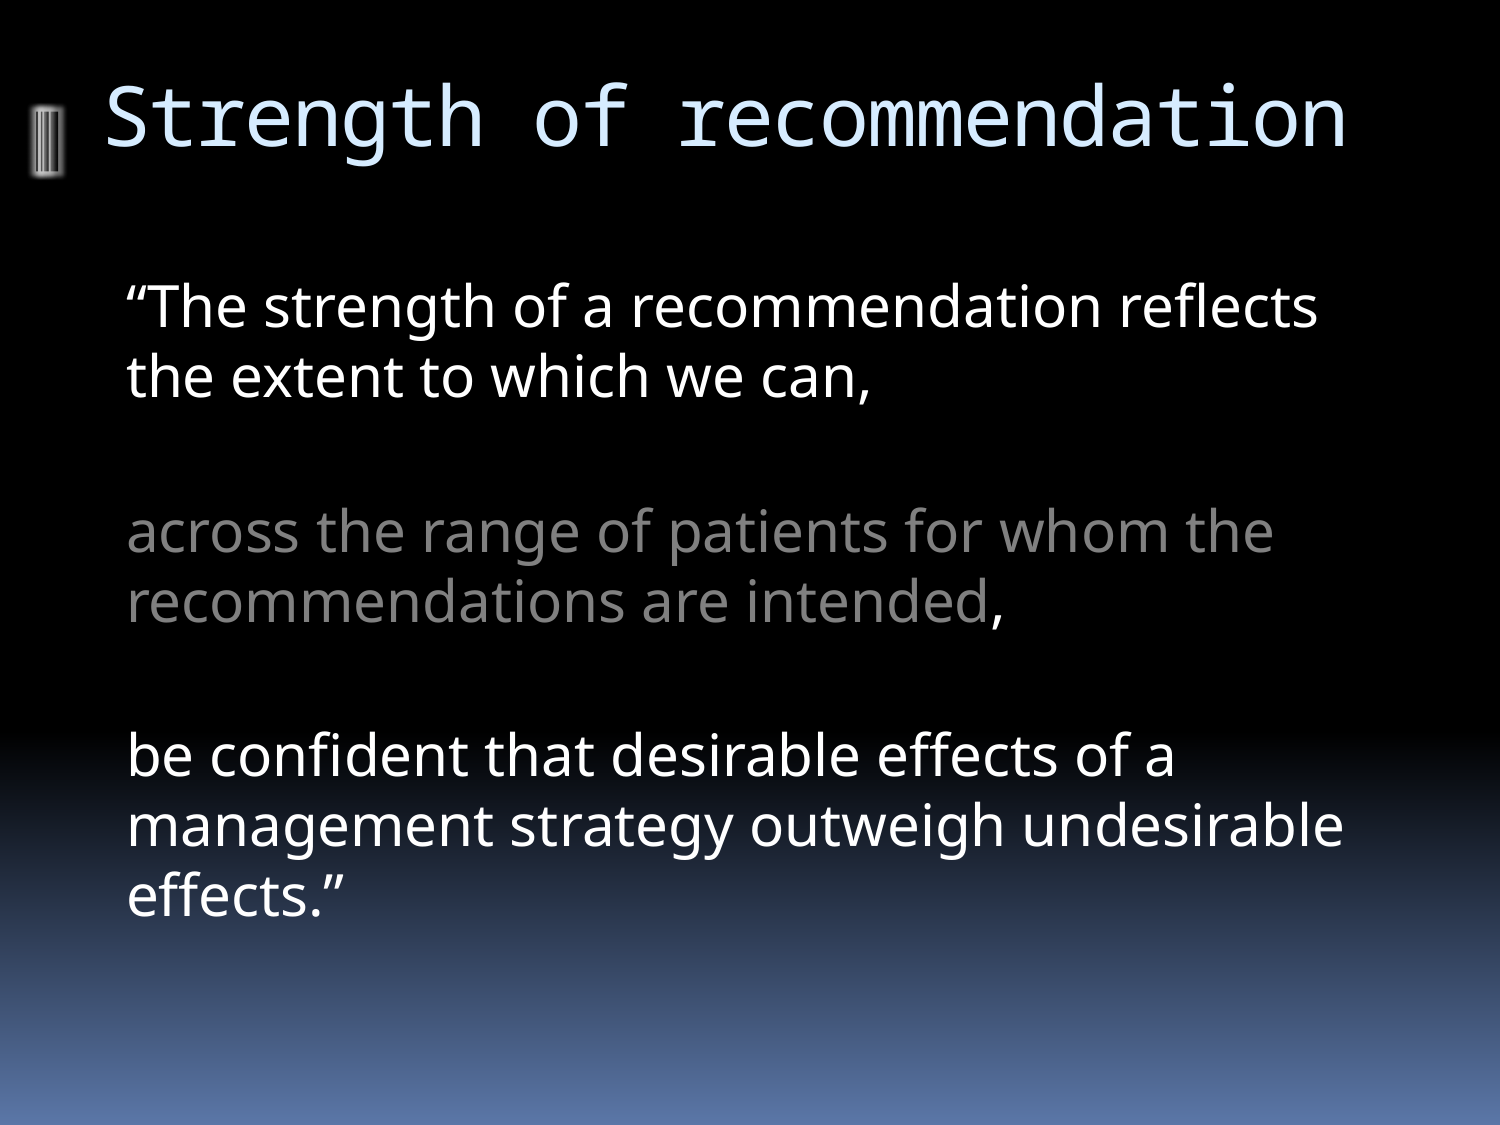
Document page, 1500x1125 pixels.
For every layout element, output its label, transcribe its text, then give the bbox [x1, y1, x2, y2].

title Strength of recommendation [87, 56, 1421, 239]
list “The strength of a recommendation reflects the extent to which we can, across the range of patients for whom the recommendations are intended, be confident that desirable effects of a management strategy outweigh undesirable effects.” [112, 262, 1438, 976]
